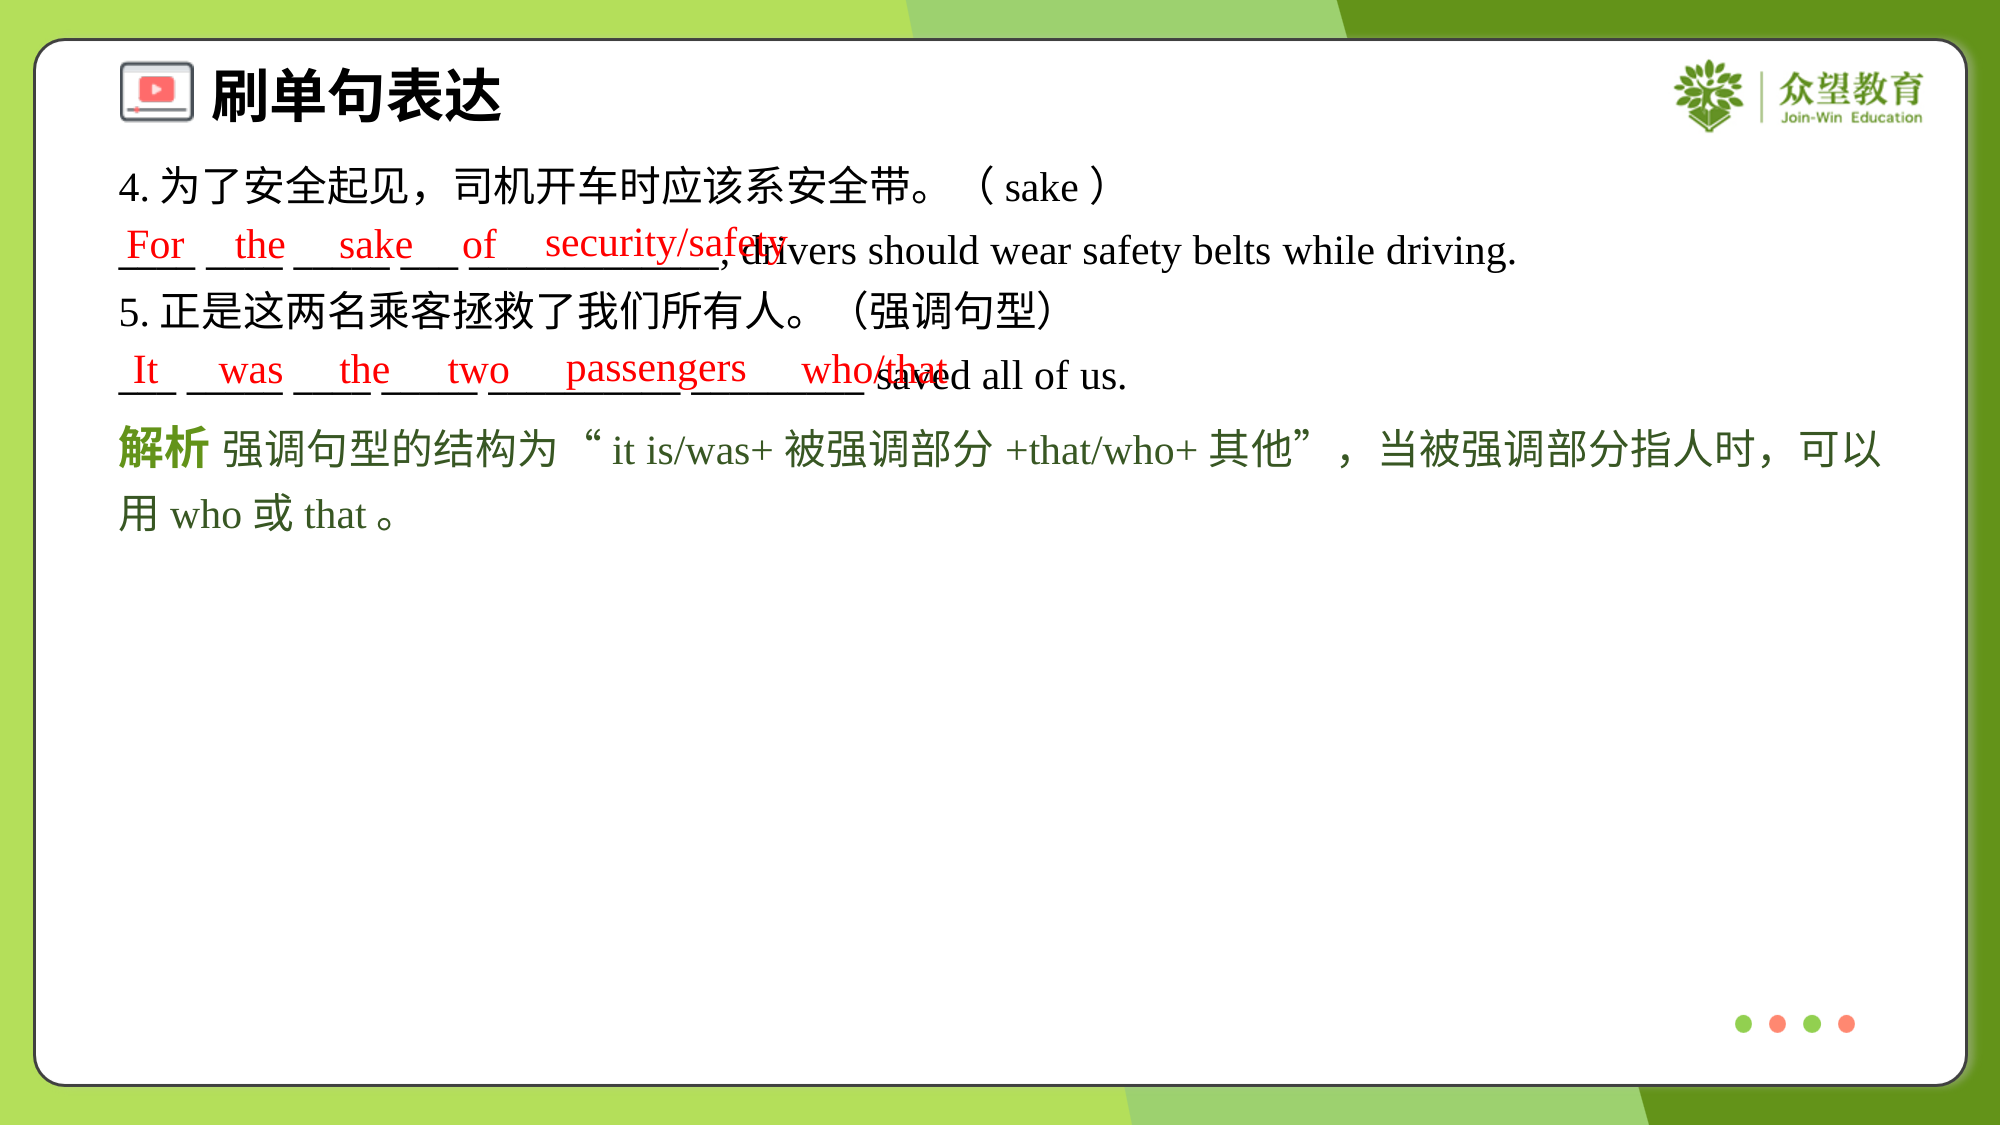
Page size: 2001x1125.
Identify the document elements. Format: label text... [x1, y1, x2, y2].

text_box security/safety [540, 201, 793, 260]
text_box 解析 强调句型的结构为“it is/was+被强调部分+that/who+其他”，当被强调部分指人时，可以用who或that。 [118, 405, 1883, 532]
picture [0, 0, 2000, 1125]
text_box the [230, 203, 291, 262]
text_box passengers [561, 326, 752, 385]
text_box the [334, 328, 395, 387]
text_box sake [334, 203, 418, 262]
text_box who/that [797, 328, 952, 387]
text_box was [213, 328, 289, 387]
text_box For [122, 203, 190, 262]
text_box of [457, 203, 502, 262]
text_box 4.为了安全起见，司机开车时应该系安全带。（sake） ____ ____ _____ ___ _____________, drivers should wear safety belts while driving. 5.正是这两名乘客拯救了我们所有人。（强调句型） ___ _____ ____ _____ __________ _________ saved all of us. [118, 147, 1883, 393]
text_box It [128, 328, 163, 387]
text_box two [442, 328, 515, 387]
